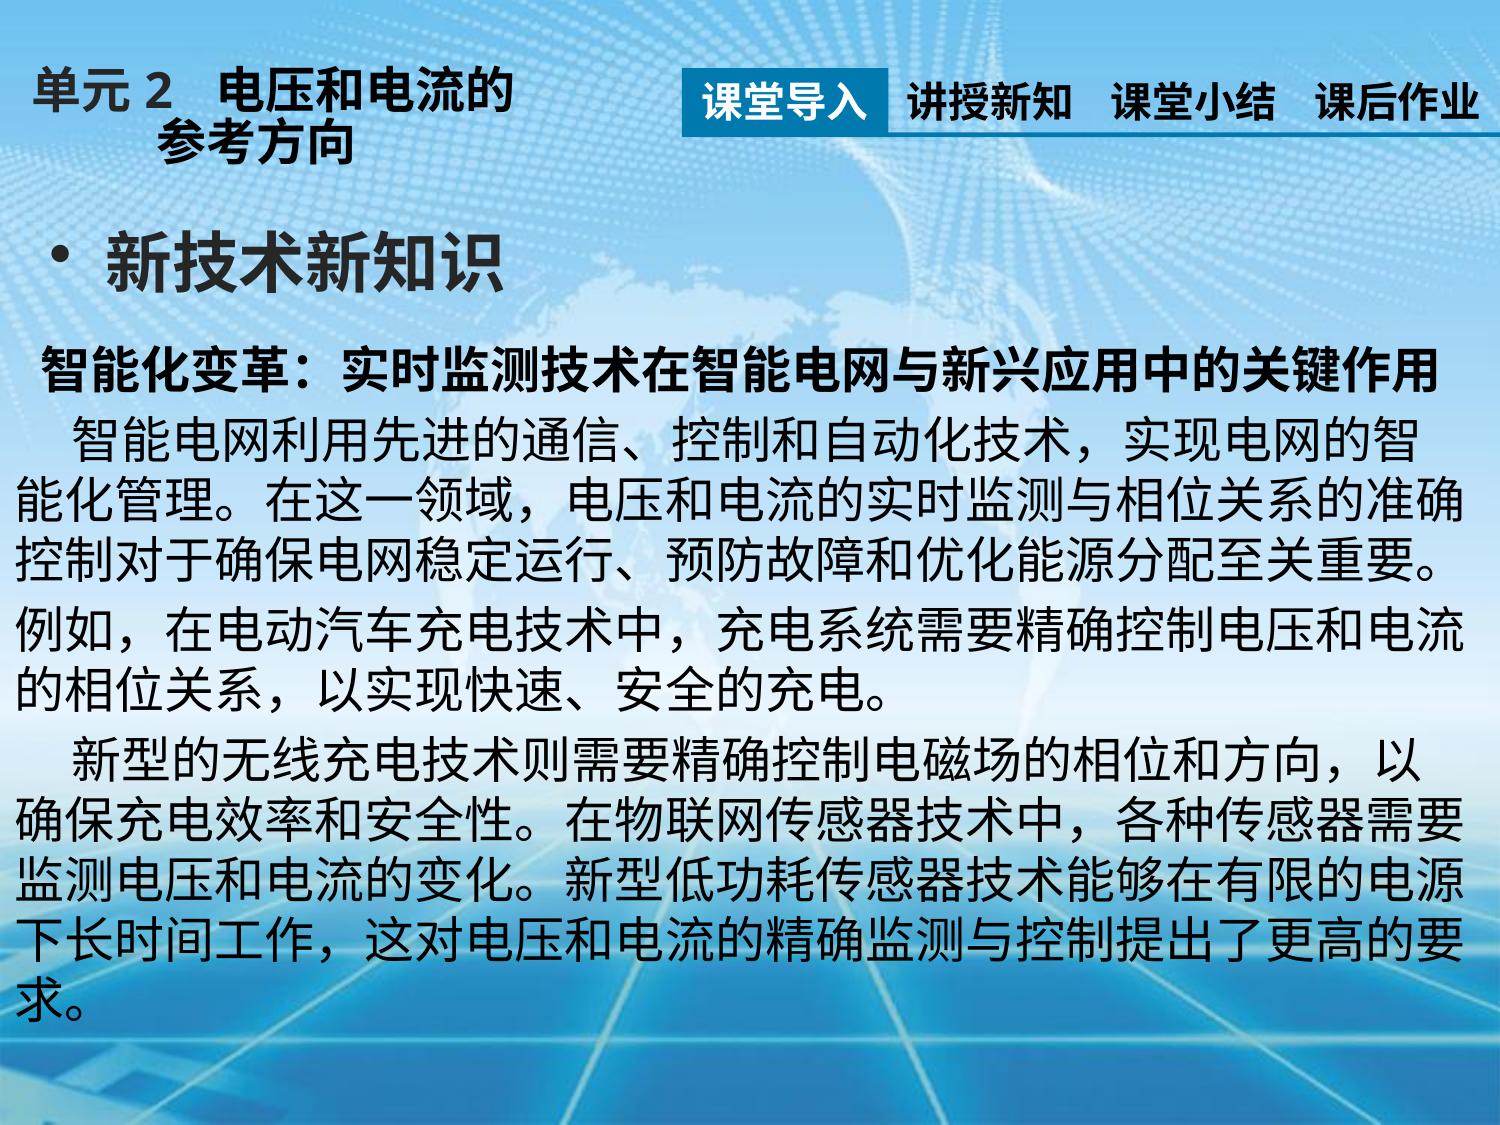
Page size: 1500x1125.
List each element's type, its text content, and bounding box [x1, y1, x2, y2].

text_box 新技术新知识 [34, 213, 785, 309]
picture [0, 0, 1500, 1125]
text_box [16, 59, 1500, 180]
text_box 智能化变革：实时监测技术在智能电网与新兴应用中的关键作用 智能电网利用先进的通信、控制和自动化技术，实现电网的智能化管理。在这一领域，电压和电流的实时监测与相位关系的准确控制对于确保电网稳定运行、预防故障和优化能源分配至关重要。 例如，在电动汽车充电技术中，充电系统需要精确控制电压和电流的相位关系，以实现快速、安全的充电。 新型的无线充电技术则需要精确控制电磁场的相位和方向，以确保充电效率和安全性。在物联网传感器技术中，各种传感器需要监测电压和电流的变化。新型低功耗传感器技术能够在有限的电源下长时间工作，这对电压和电流的精确监测与控制提出了更高的要求。 [0, 331, 1482, 1125]
